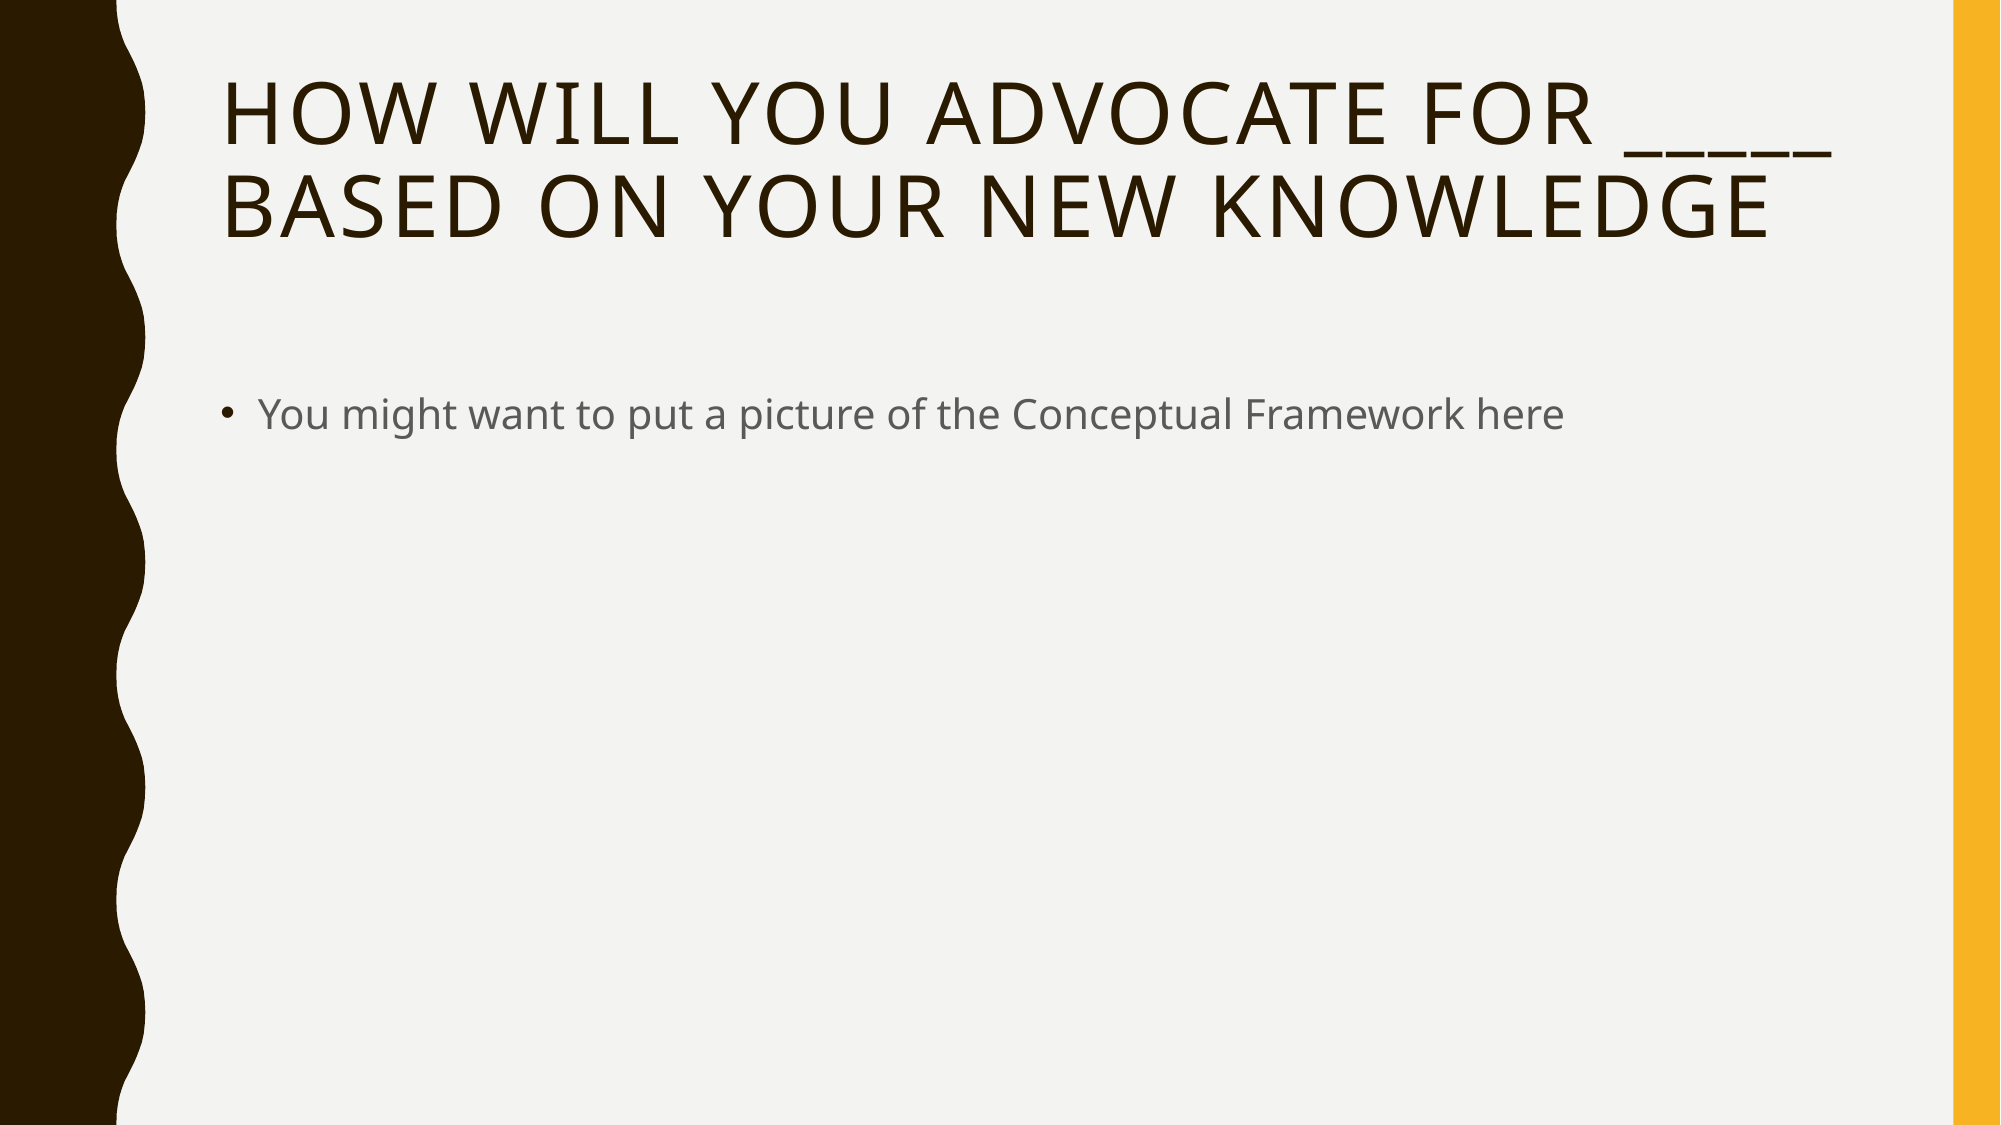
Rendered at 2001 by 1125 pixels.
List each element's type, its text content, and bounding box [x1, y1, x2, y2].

title How will you advocate for _____ based on your new knowledge [205, 62, 1875, 308]
list You might want to put a picture of the Conceptual Framework here [205, 375, 1875, 965]
